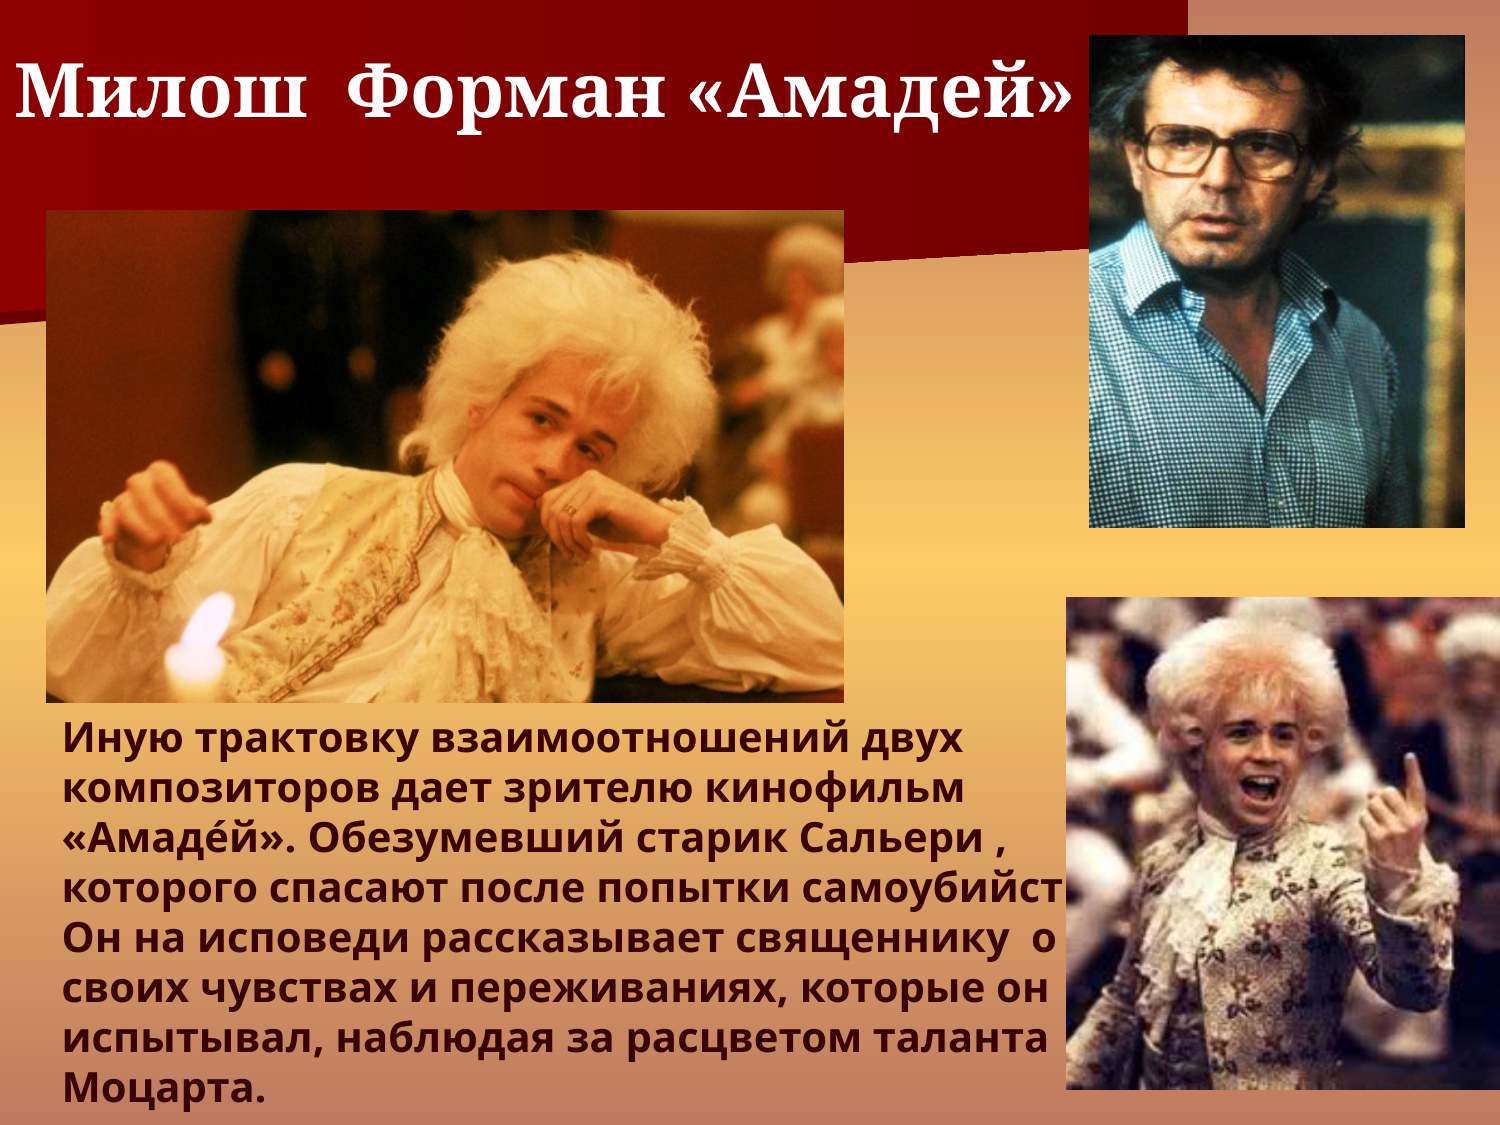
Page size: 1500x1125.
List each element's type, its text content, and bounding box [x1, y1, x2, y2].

picture [1089, 34, 1466, 528]
picture [46, 210, 844, 704]
picture [1066, 597, 1500, 1090]
text_box Милош Форман «Амадей» [0, 35, 1087, 140]
text_box Иную трактовку взаимоотношений двух композиторов дает зрителю кинофильм «Амаде́й». Обезумевший старик Сальери , которого спасают после попытки самоубийства. Он на исповеди рассказывает священнику о своих чувствах и переживаниях, которые он испытывал, наблюдая за расцветом таланта Моцарта. [46, 703, 1172, 1118]
